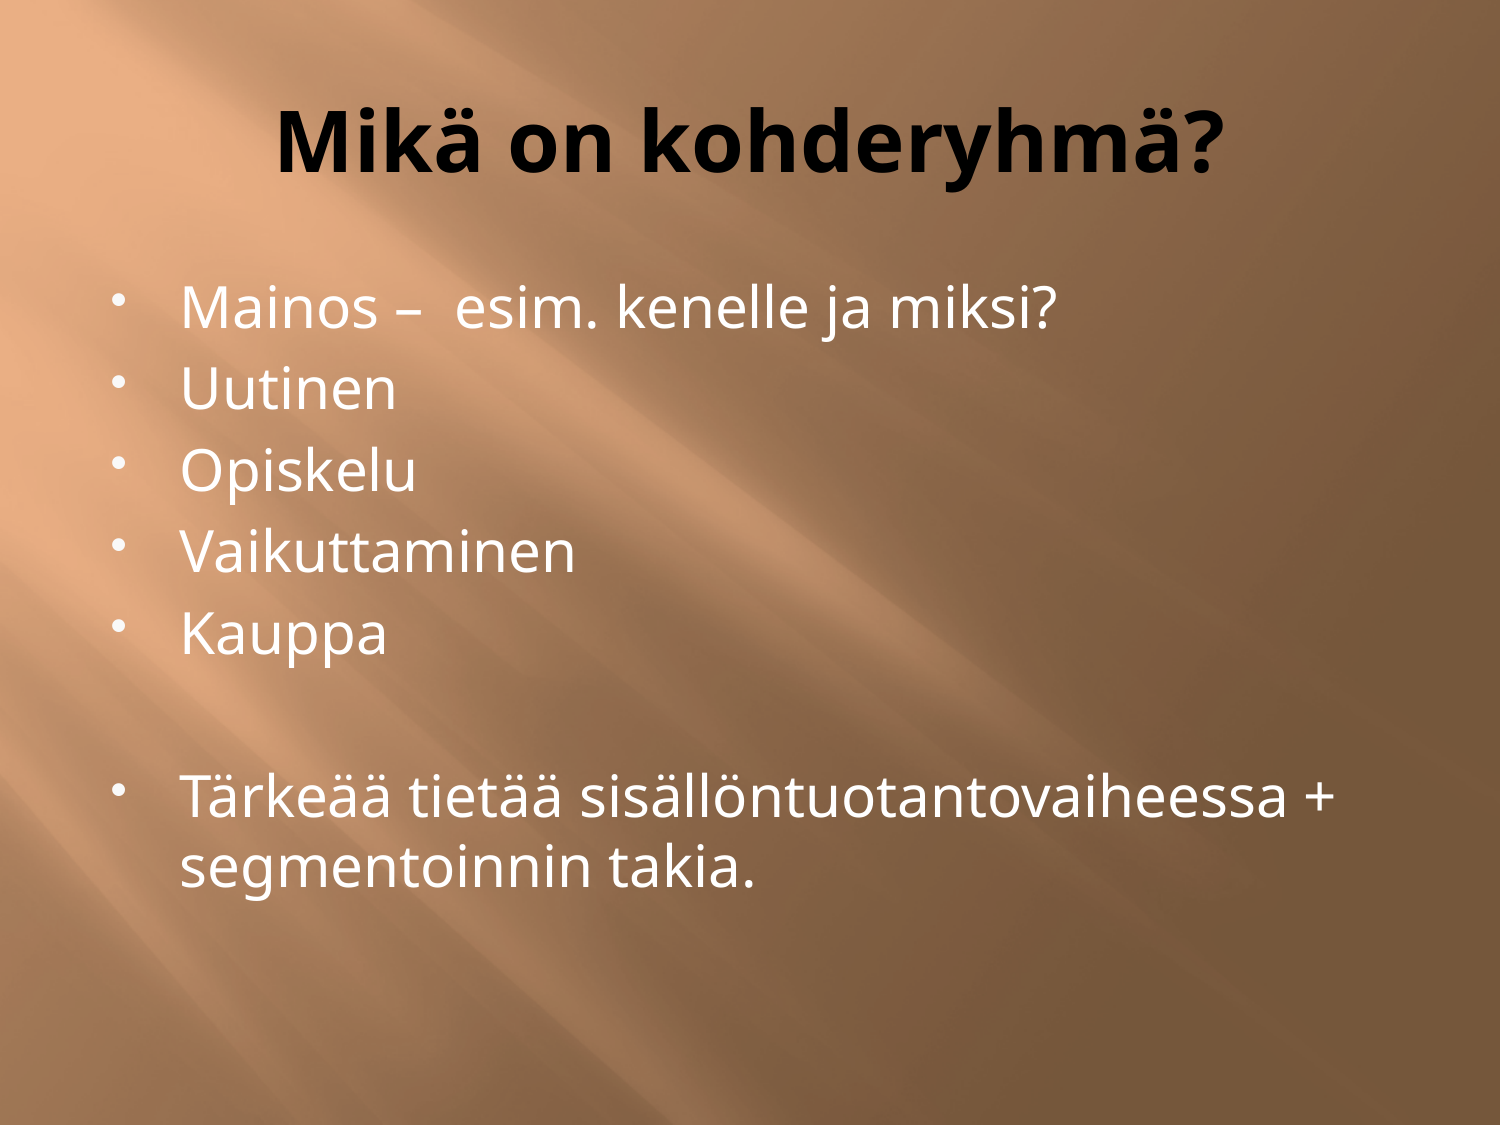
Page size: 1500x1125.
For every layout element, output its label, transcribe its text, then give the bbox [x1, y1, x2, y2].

title Mikä on kohderyhmä? [75, 45, 1425, 233]
list Mainos – esim. kenelle ja miksi? Uutinen Opiskelu Vaikuttaminen Kauppa Tärkeää tietää sisällöntuotantovaiheessa + segmentoinnin takia. [75, 262, 1425, 1035]
